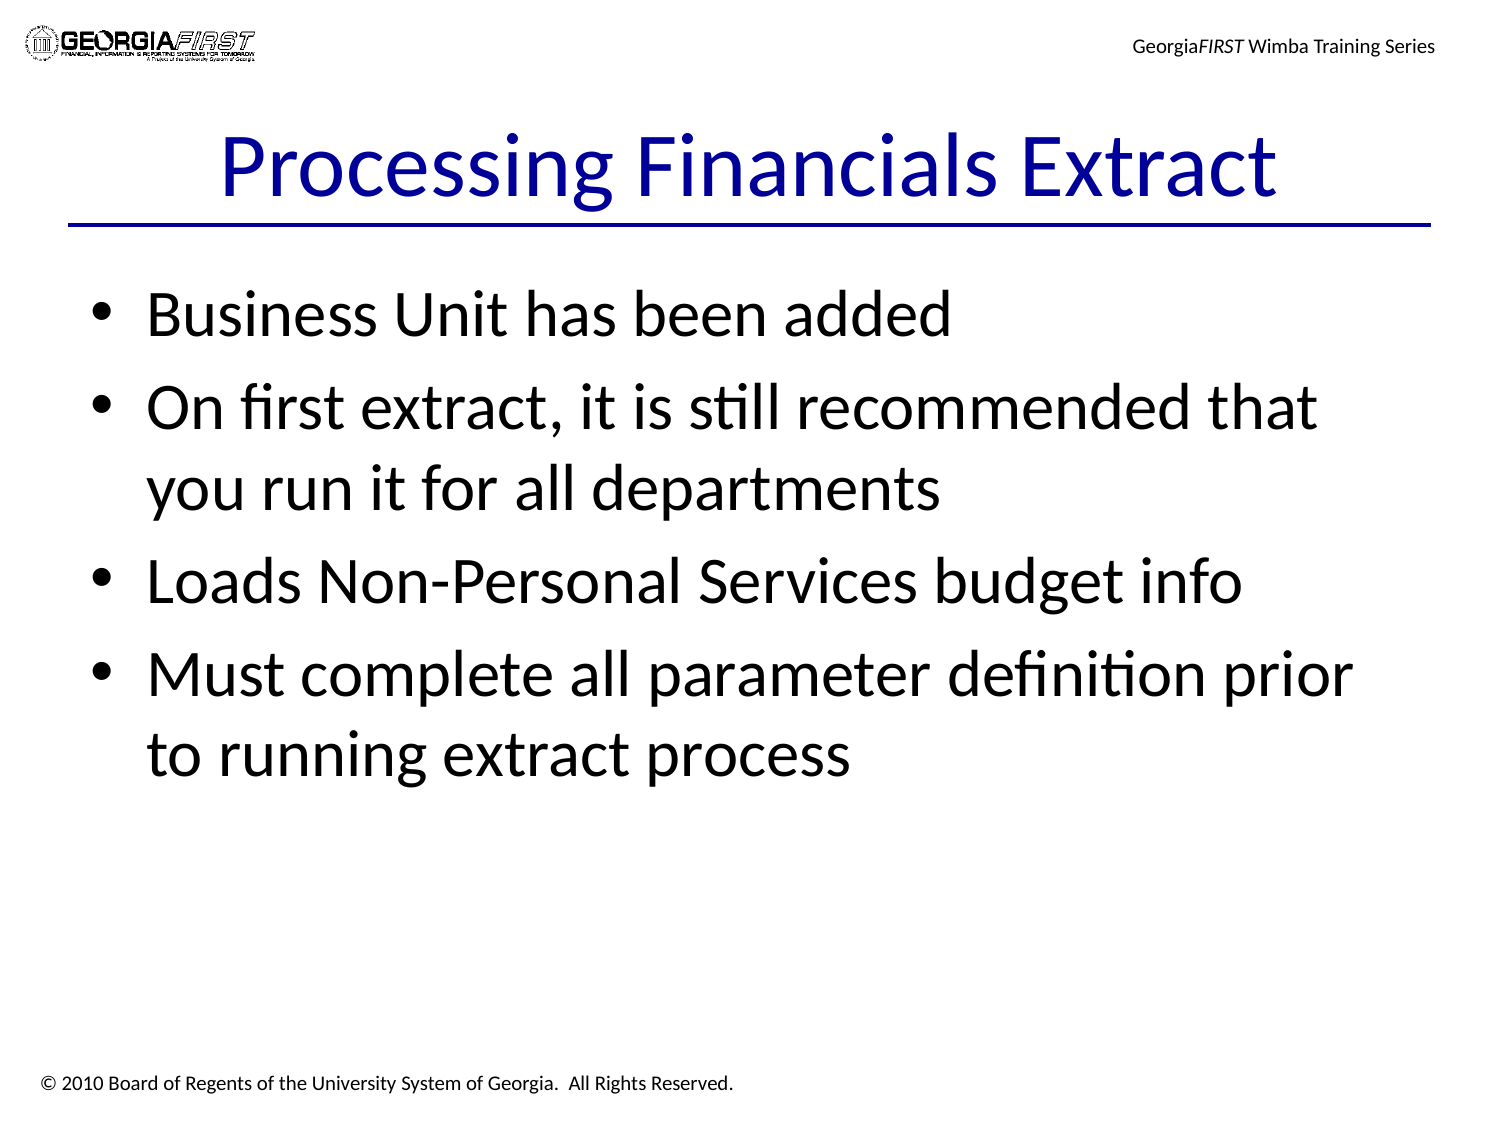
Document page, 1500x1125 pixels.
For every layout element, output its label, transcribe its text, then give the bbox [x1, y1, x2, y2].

list Business Unit has been added On first extract, it is still recommended that you run it for all departments Loads Non-Personal Services budget info Must complete all parameter definition prior to running extract process [75, 262, 1425, 1005]
picture [24, 24, 255, 63]
title Processing Financials Extract [75, 87, 1425, 233]
